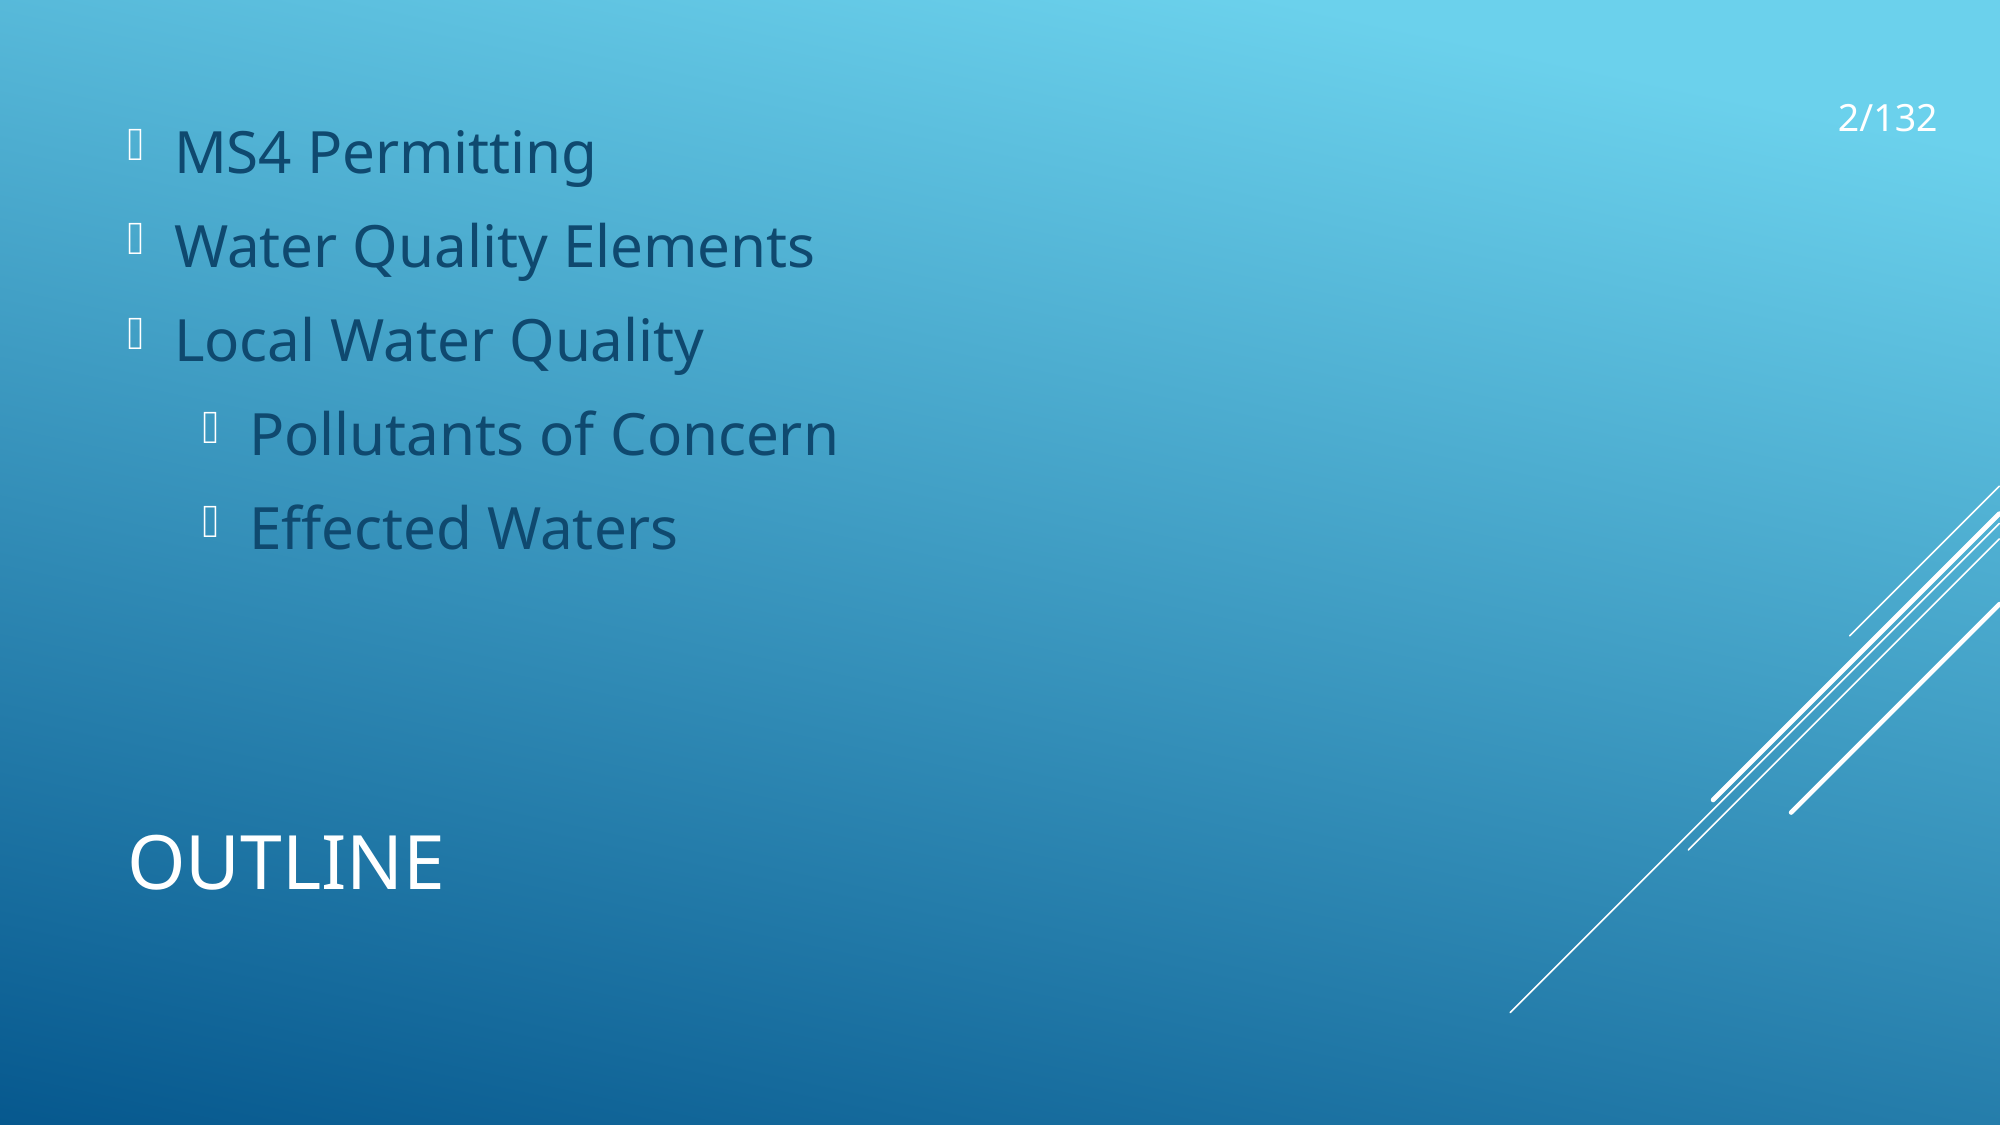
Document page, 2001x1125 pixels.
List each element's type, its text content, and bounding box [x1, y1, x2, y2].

text_box 2/132 [1823, 86, 1974, 147]
title Outline [112, 736, 1513, 984]
list MS4 Permitting Water Quality Elements Local Water Quality Pollutants of Concern Effected Waters [112, 112, 1513, 706]
